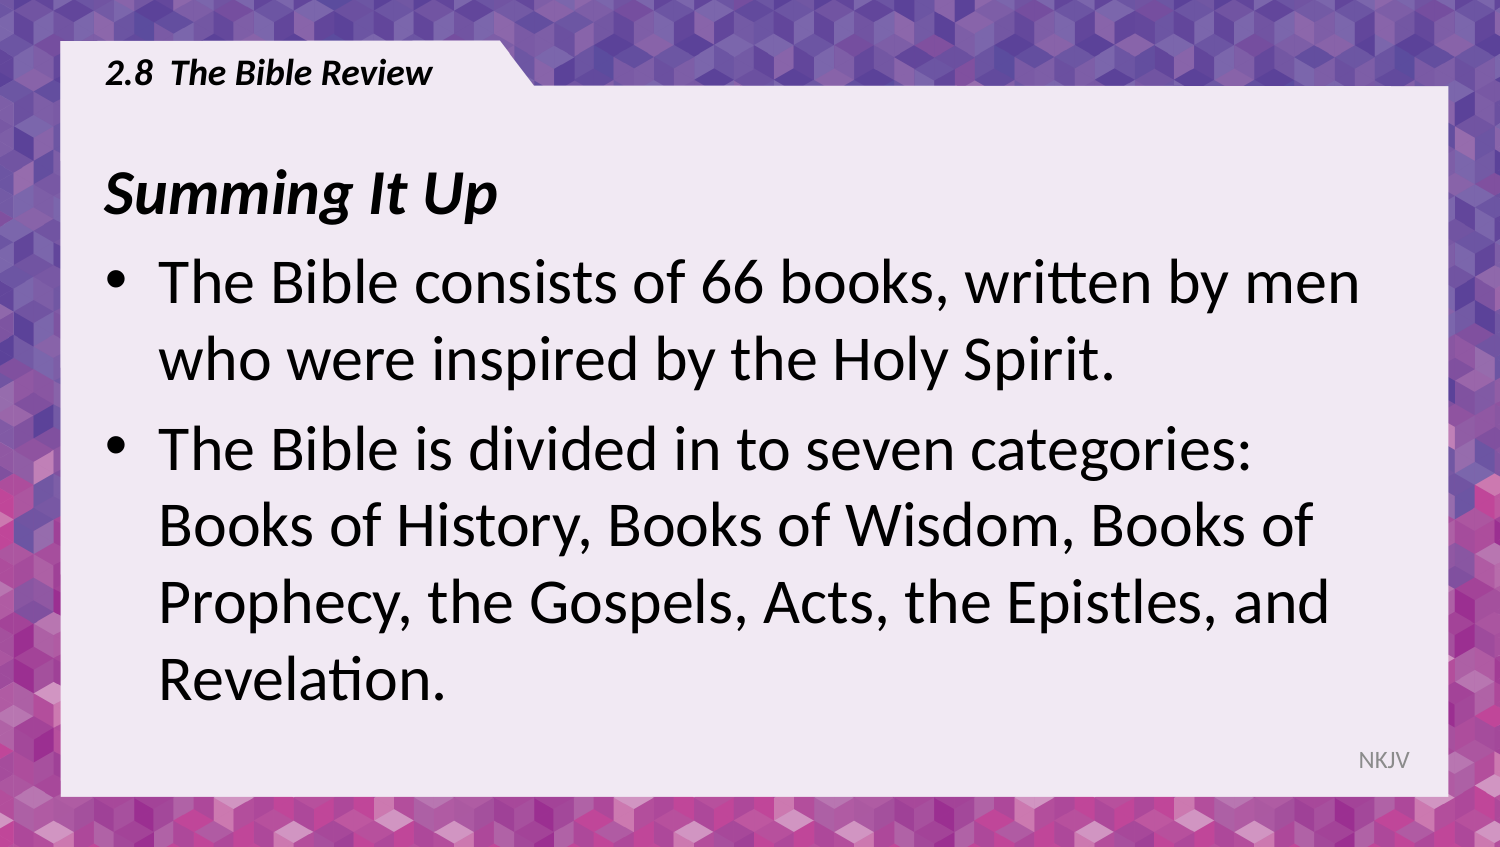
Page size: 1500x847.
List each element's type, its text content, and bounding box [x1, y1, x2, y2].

picture [0, 0, 1500, 847]
list Summing It Up The Bible consists of 66 books, written by men who were inspired by the Holy Spirit. The Bible is divided in to seven categories: Books of History, Books of Wisdom, Books of Prophecy, the Gospels, Acts, the Epistles, and Revelation. [89, 141, 1403, 722]
title 2.8 The Bible Review [89, 33, 1420, 108]
footer NKJV [950, 736, 1425, 782]
